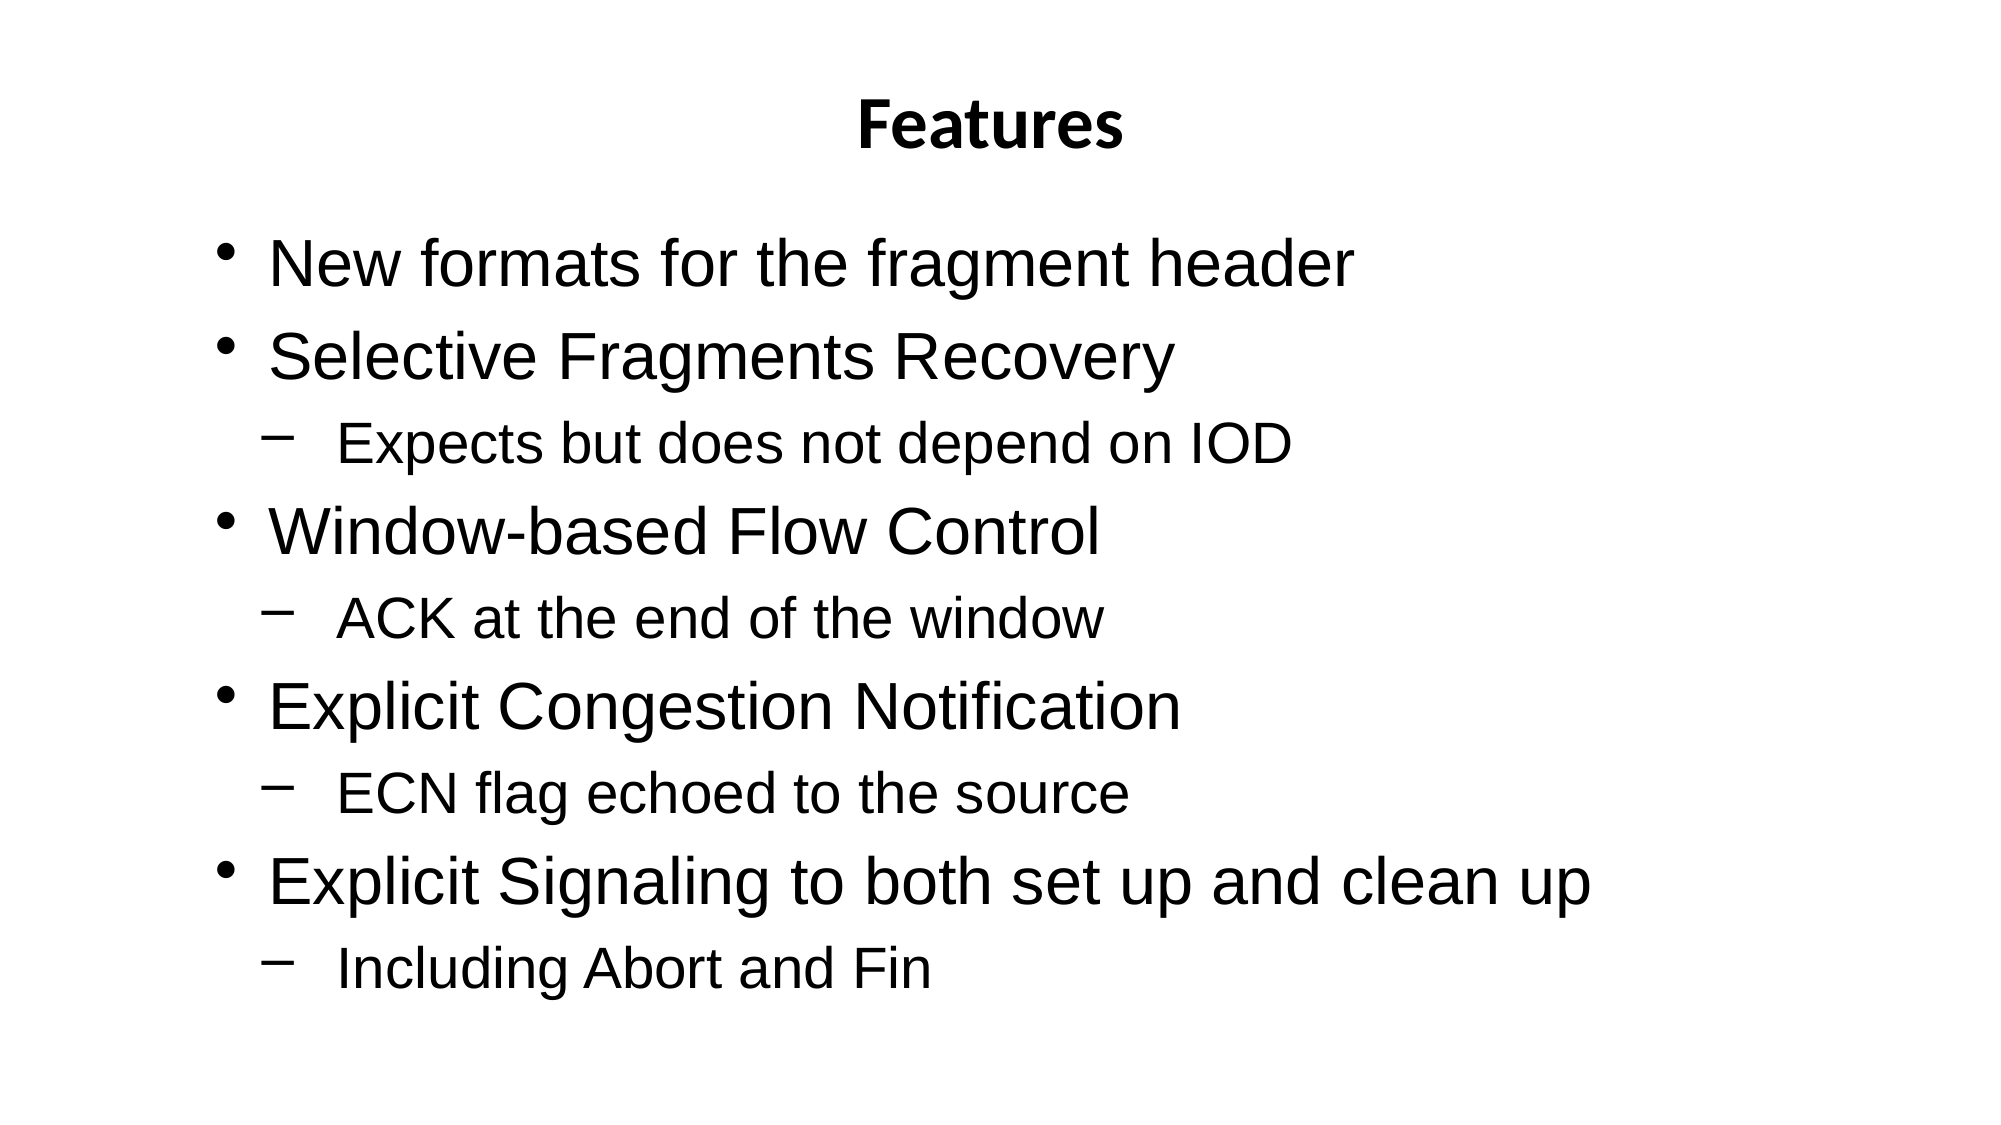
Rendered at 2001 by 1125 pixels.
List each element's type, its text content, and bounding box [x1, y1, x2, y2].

text_box New formats for the fragment header Selective Fragments Recovery Expects but does not depend on IOD Window-based Flow Control ACK at the end of the window Explicit Congestion Notification ECN flag echoed to the source Explicit Signaling to both set up and clean up Including Abort and Fin [199, 212, 1850, 1031]
title Features [249, 24, 1733, 212]
